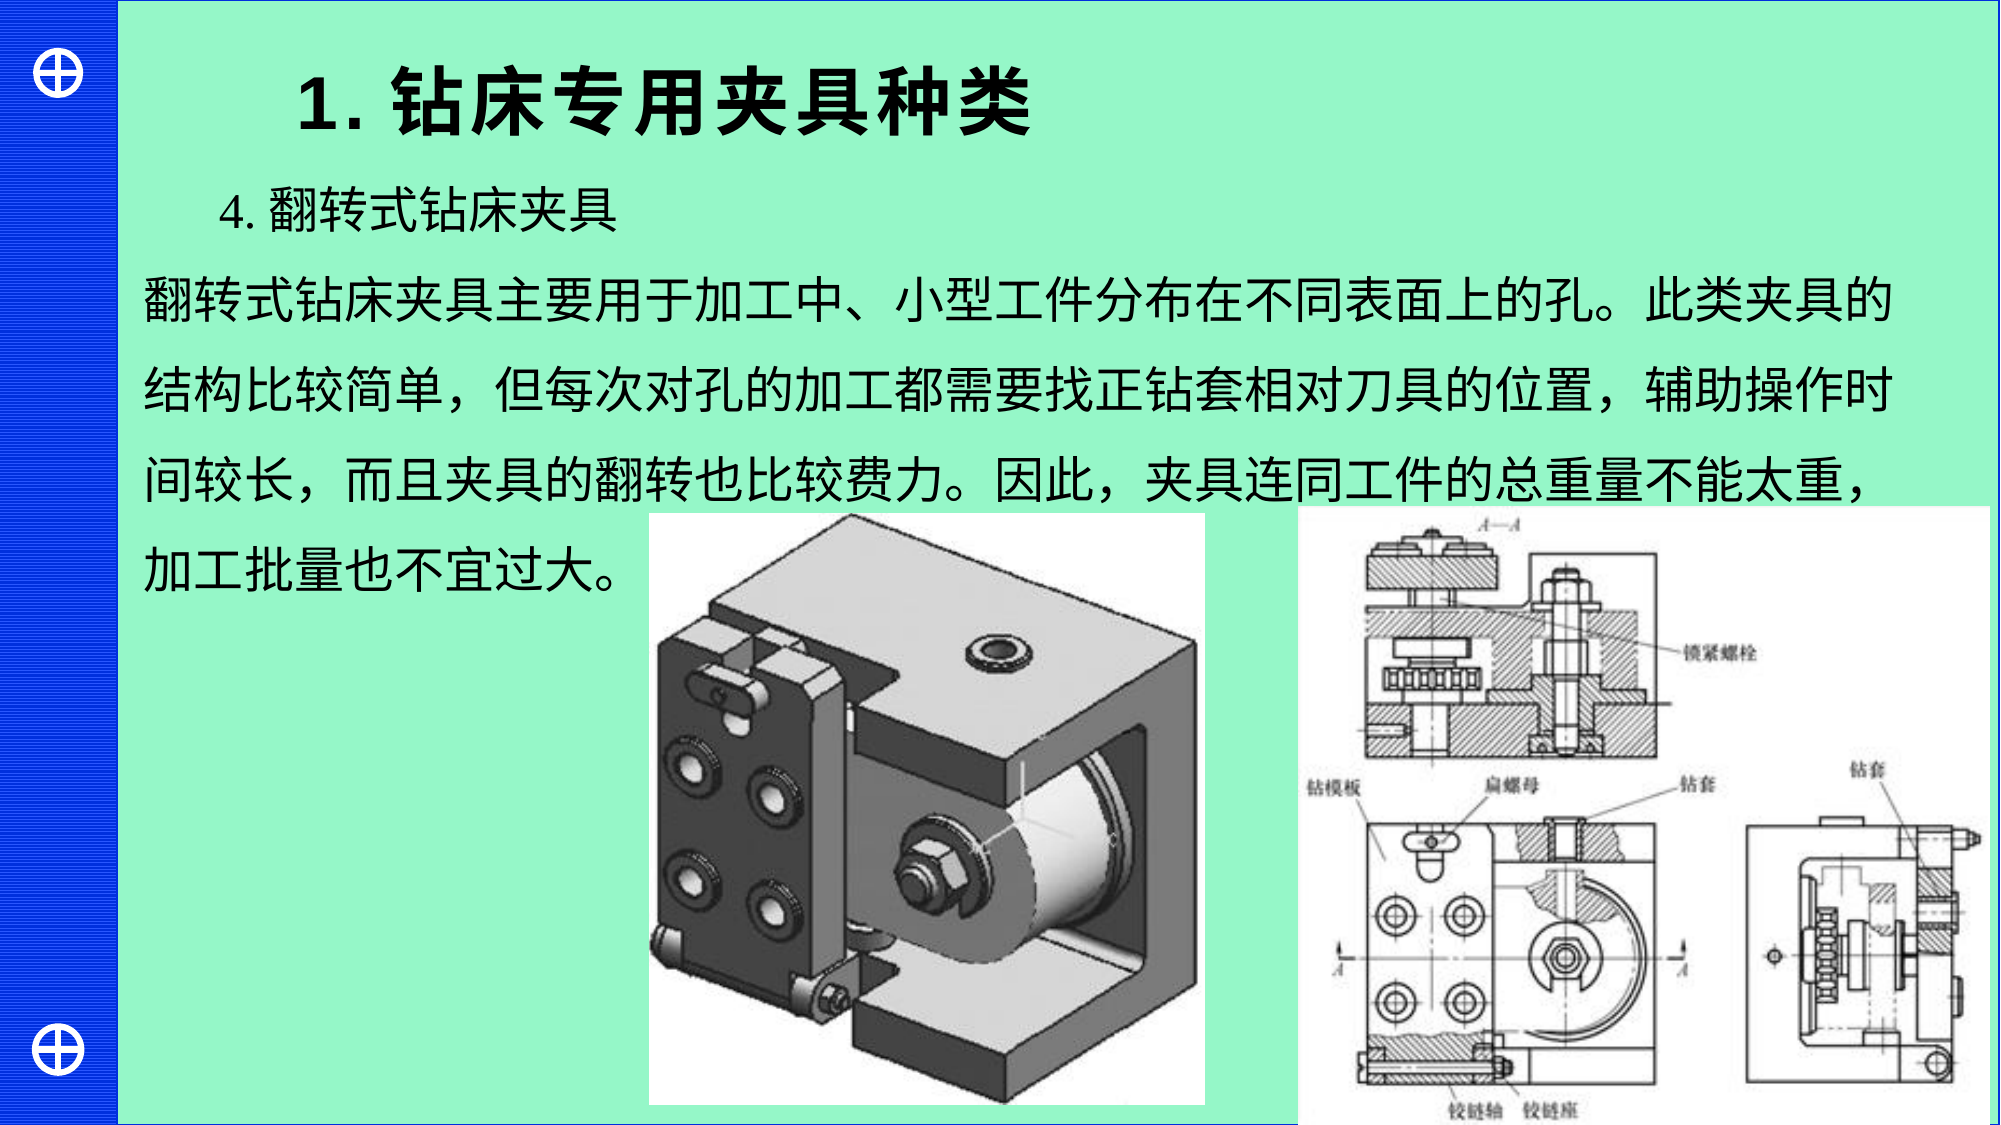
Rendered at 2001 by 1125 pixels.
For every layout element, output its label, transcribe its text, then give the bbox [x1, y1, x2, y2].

picture [649, 513, 1205, 1105]
text_box 4.翻转式钻床夹具 翻转式钻床夹具主要用于加工中、小型工件分布在不同表面上的孔。此类夹具的结构比较简单，但每次对孔的加工都需要找正钻套相对刀具的位置，辅助操作时间较长，而且夹具的翻转也比较费力。因此，夹具连同工件的总重量不能太重，加工批量也不宜过大。 [129, 141, 1949, 667]
picture [1298, 506, 1990, 1125]
text_box 1.钻床专用夹具种类 [173, 31, 1462, 141]
